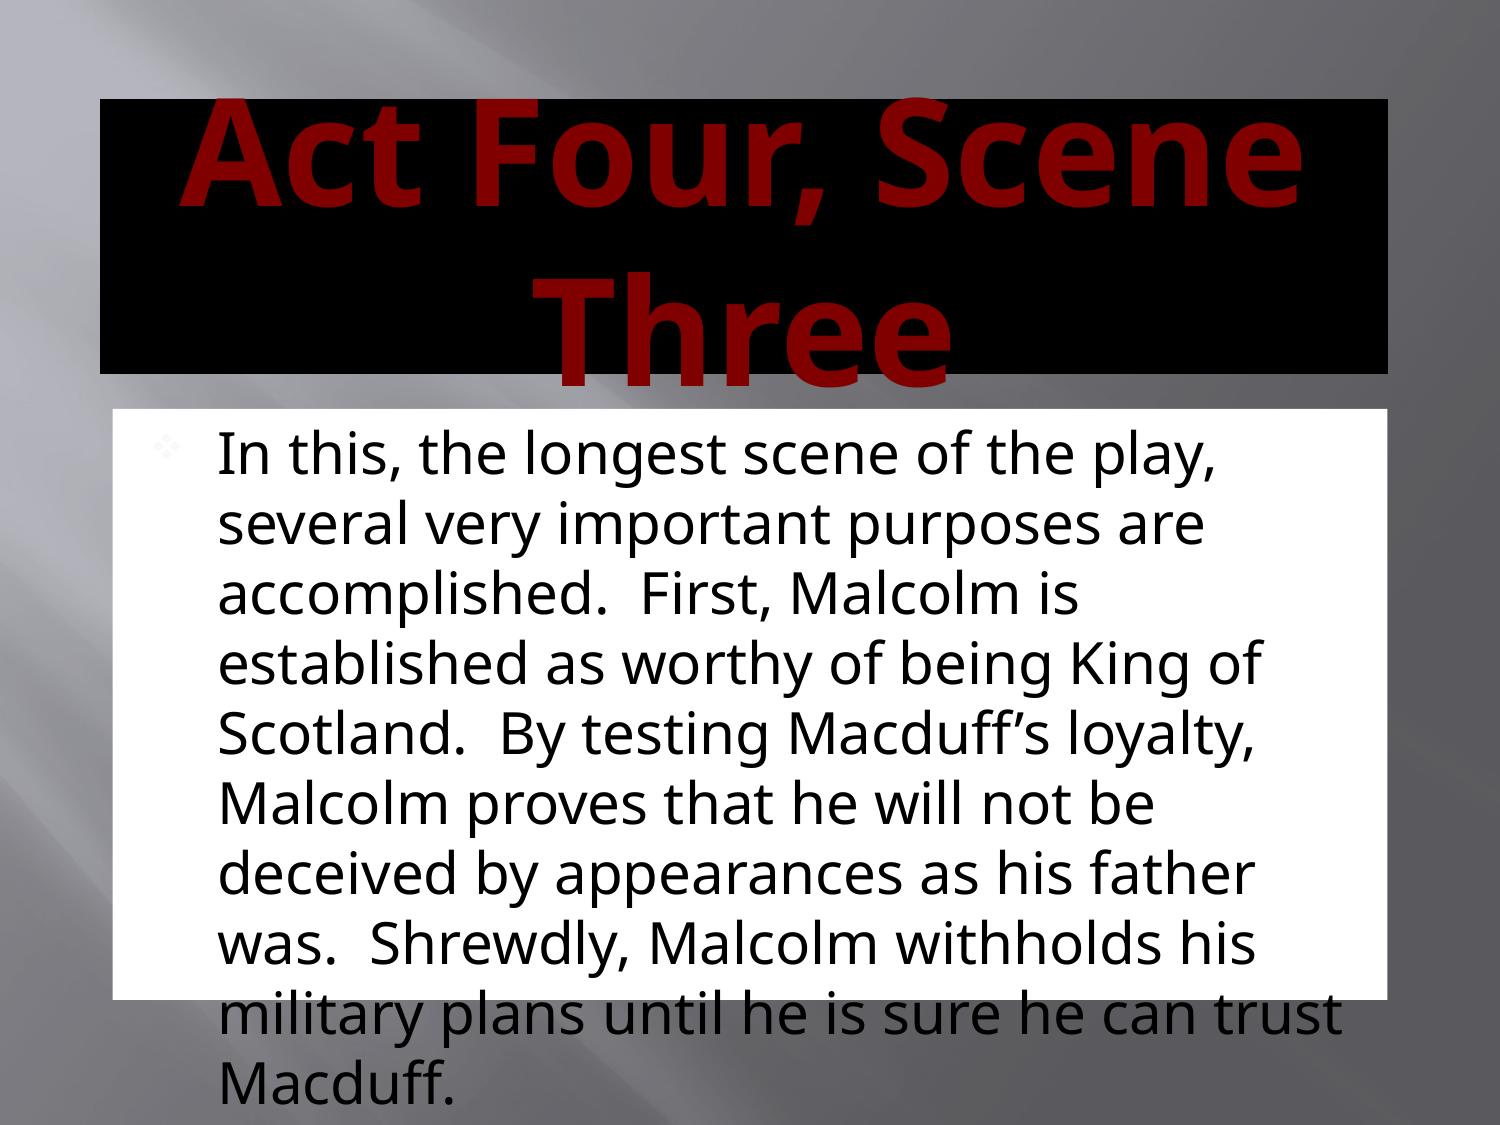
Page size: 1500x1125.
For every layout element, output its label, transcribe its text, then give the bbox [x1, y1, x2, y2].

list In this, the longest scene of the play, several very important purposes are accomplished. First, Malcolm is established as worthy of being King of Scotland. By testing Macduff’s loyalty, Malcolm proves that he will not be deceived by appearances as his father was. Shrewdly, Malcolm withholds his military plans until he is sure he can trust Macduff. [112, 408, 1388, 1000]
title Act Four, Scene Three [100, 99, 1388, 374]
